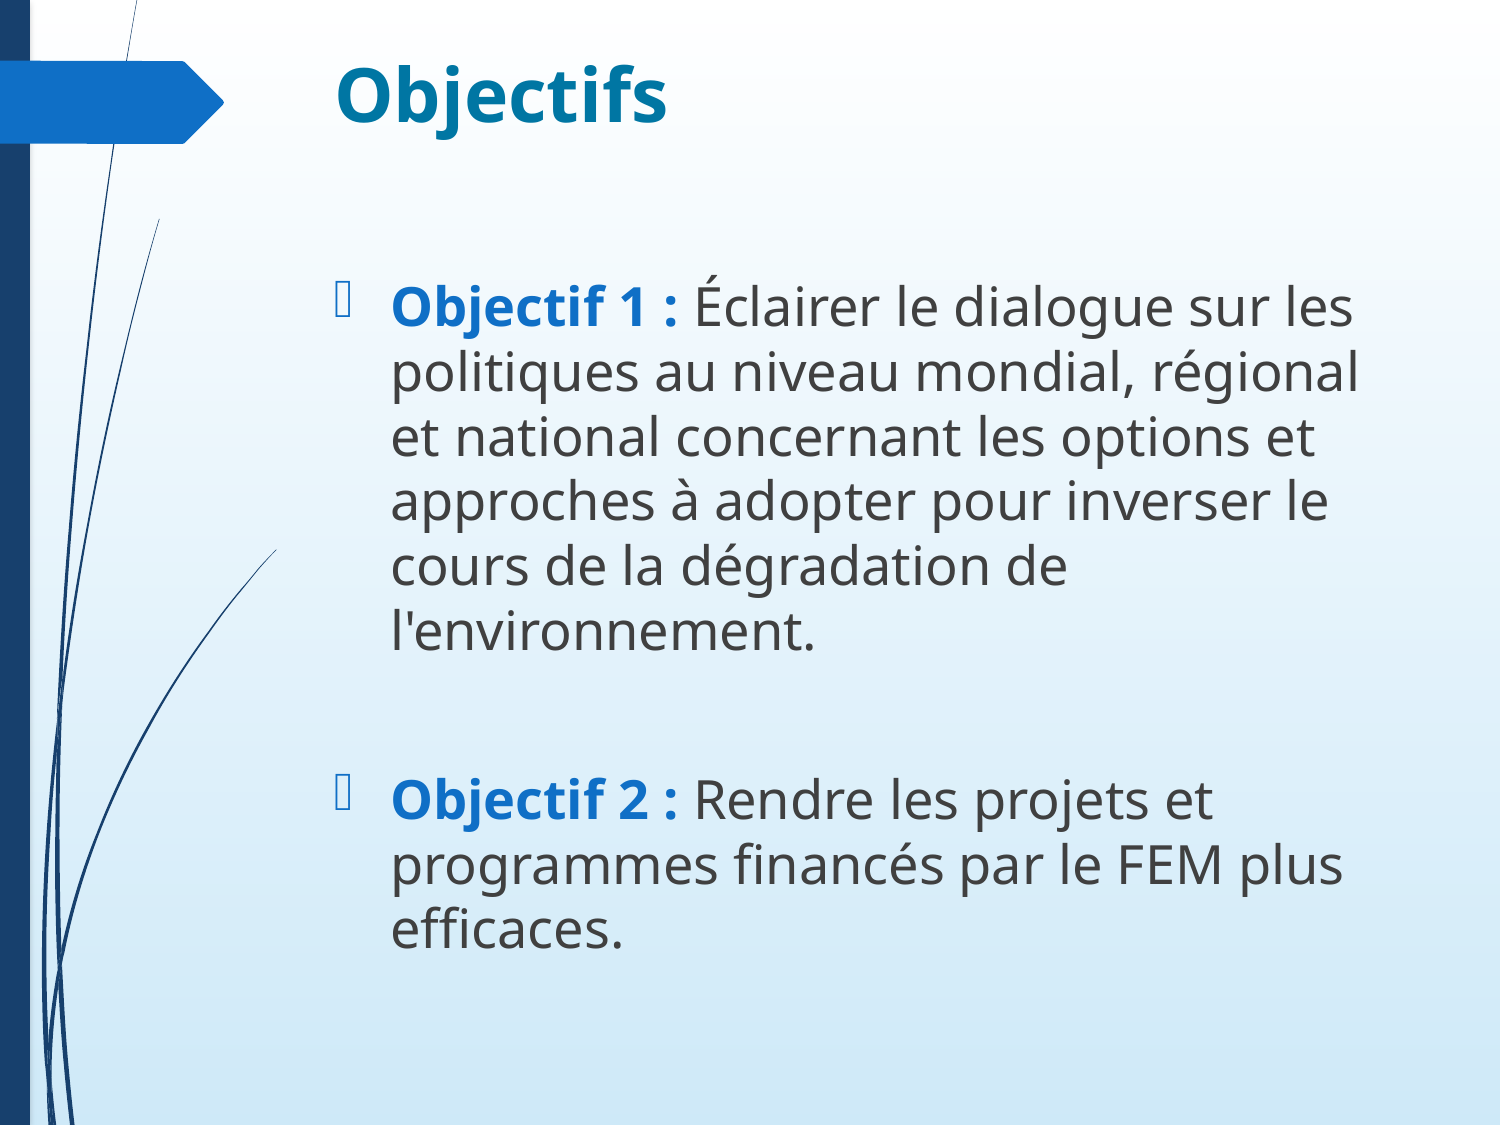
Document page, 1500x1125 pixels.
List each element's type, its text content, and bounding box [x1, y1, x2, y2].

list Objectif 1 : Éclairer le dialogue sur les politiques au niveau mondial, régional et national concernant les options et approches à adopter pour inverser le cours de la dégradation de l'environnement. Objectif 2 : Rendre les projets et programmes financés par le FEM plus efficaces. [318, 264, 1400, 970]
title Objectifs [319, 39, 1400, 165]
